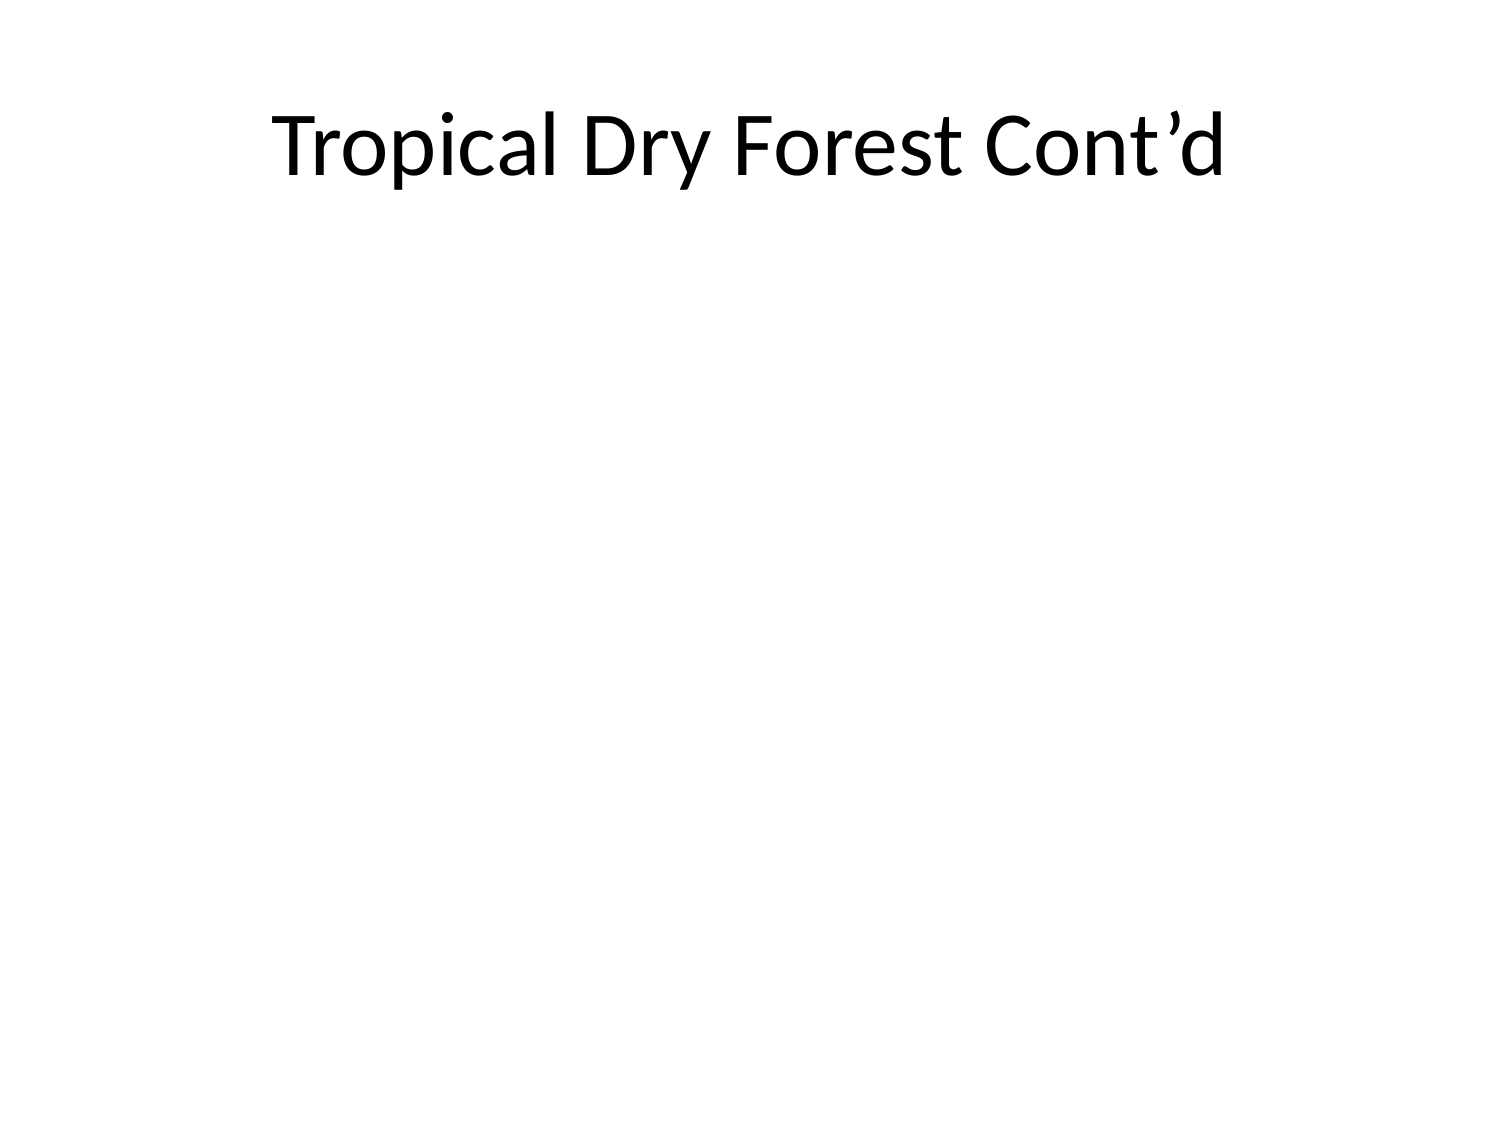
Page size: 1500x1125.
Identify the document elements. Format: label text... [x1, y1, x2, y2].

title Tropical Dry Forest Cont’d [75, 45, 1425, 233]
